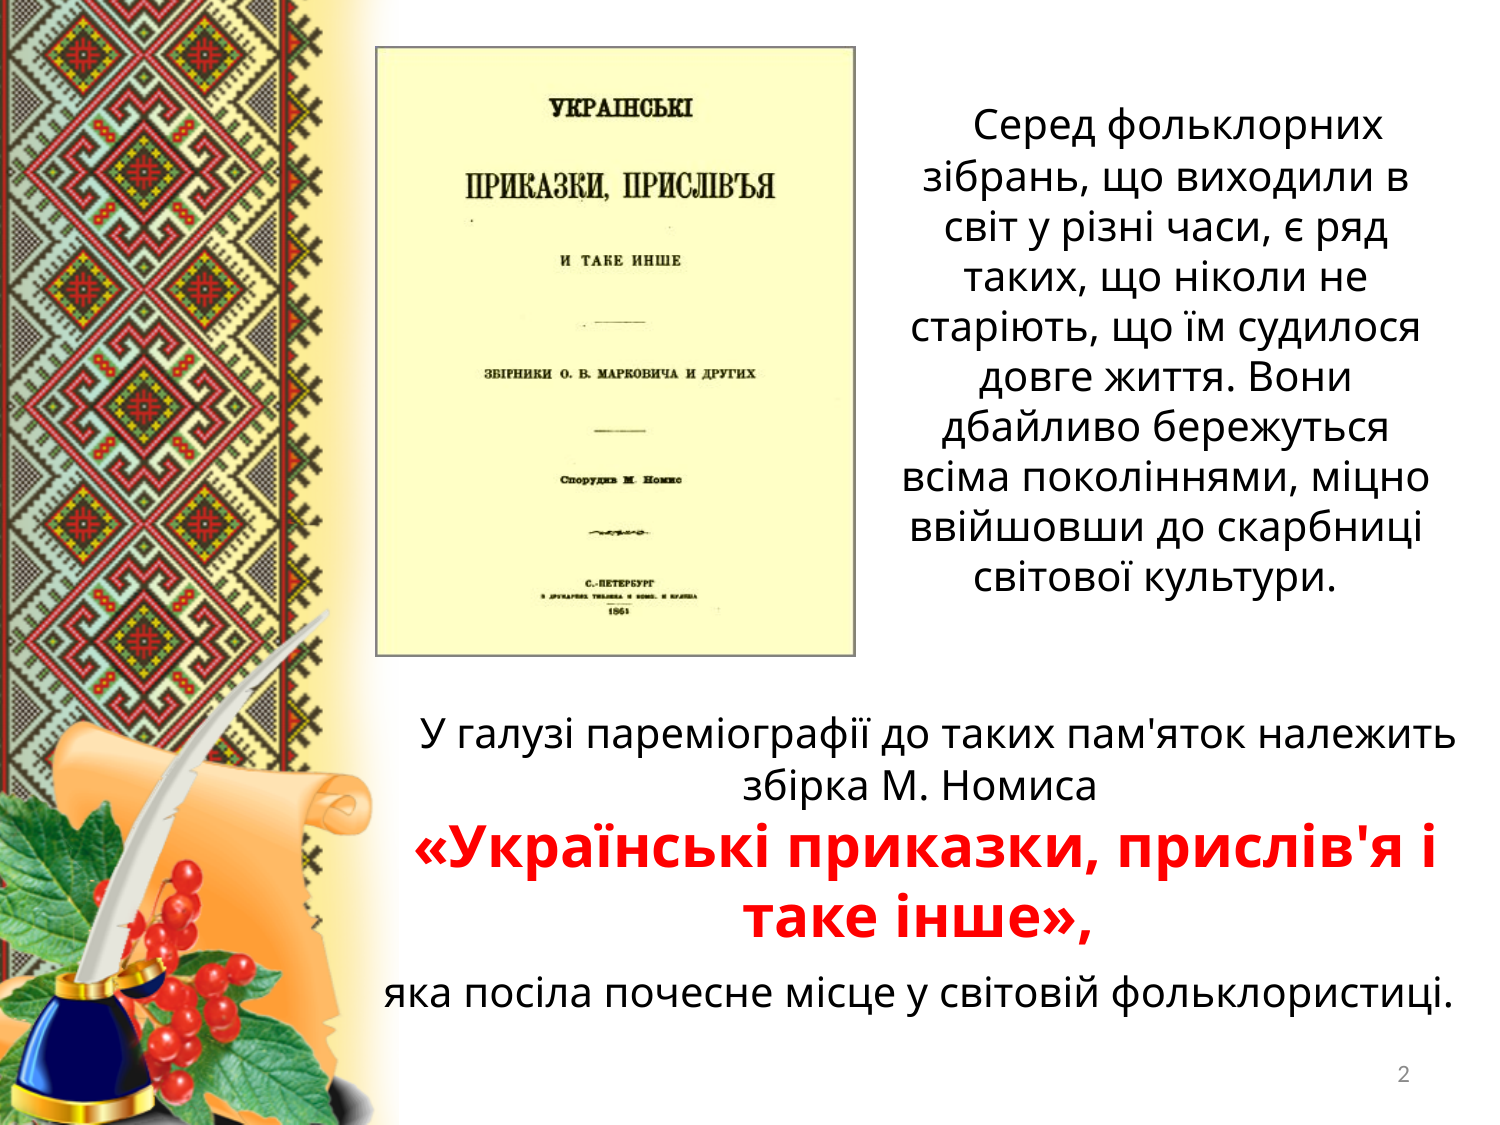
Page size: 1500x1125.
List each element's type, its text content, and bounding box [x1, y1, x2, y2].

slide_number 2 [1074, 1042, 1425, 1103]
text_box У галузі пареміографії до таких пам'яток належить збірка М. Номиса «Українські приказки, прислів'я і таке інше», яка посіла почесне місце у світовій фольклористиці. [402, 691, 1500, 1097]
text_box Серед фольклорних зібрань, що виходили в світ у різні часи, є ряд таких, що ніколи не старіють, що їм судилося довге життя. Вони дбайливо бережуться всіма поколіннями, міцно ввійшовши до скарбниці світової культури. [878, 82, 1454, 607]
picture [0, 0, 856, 1125]
